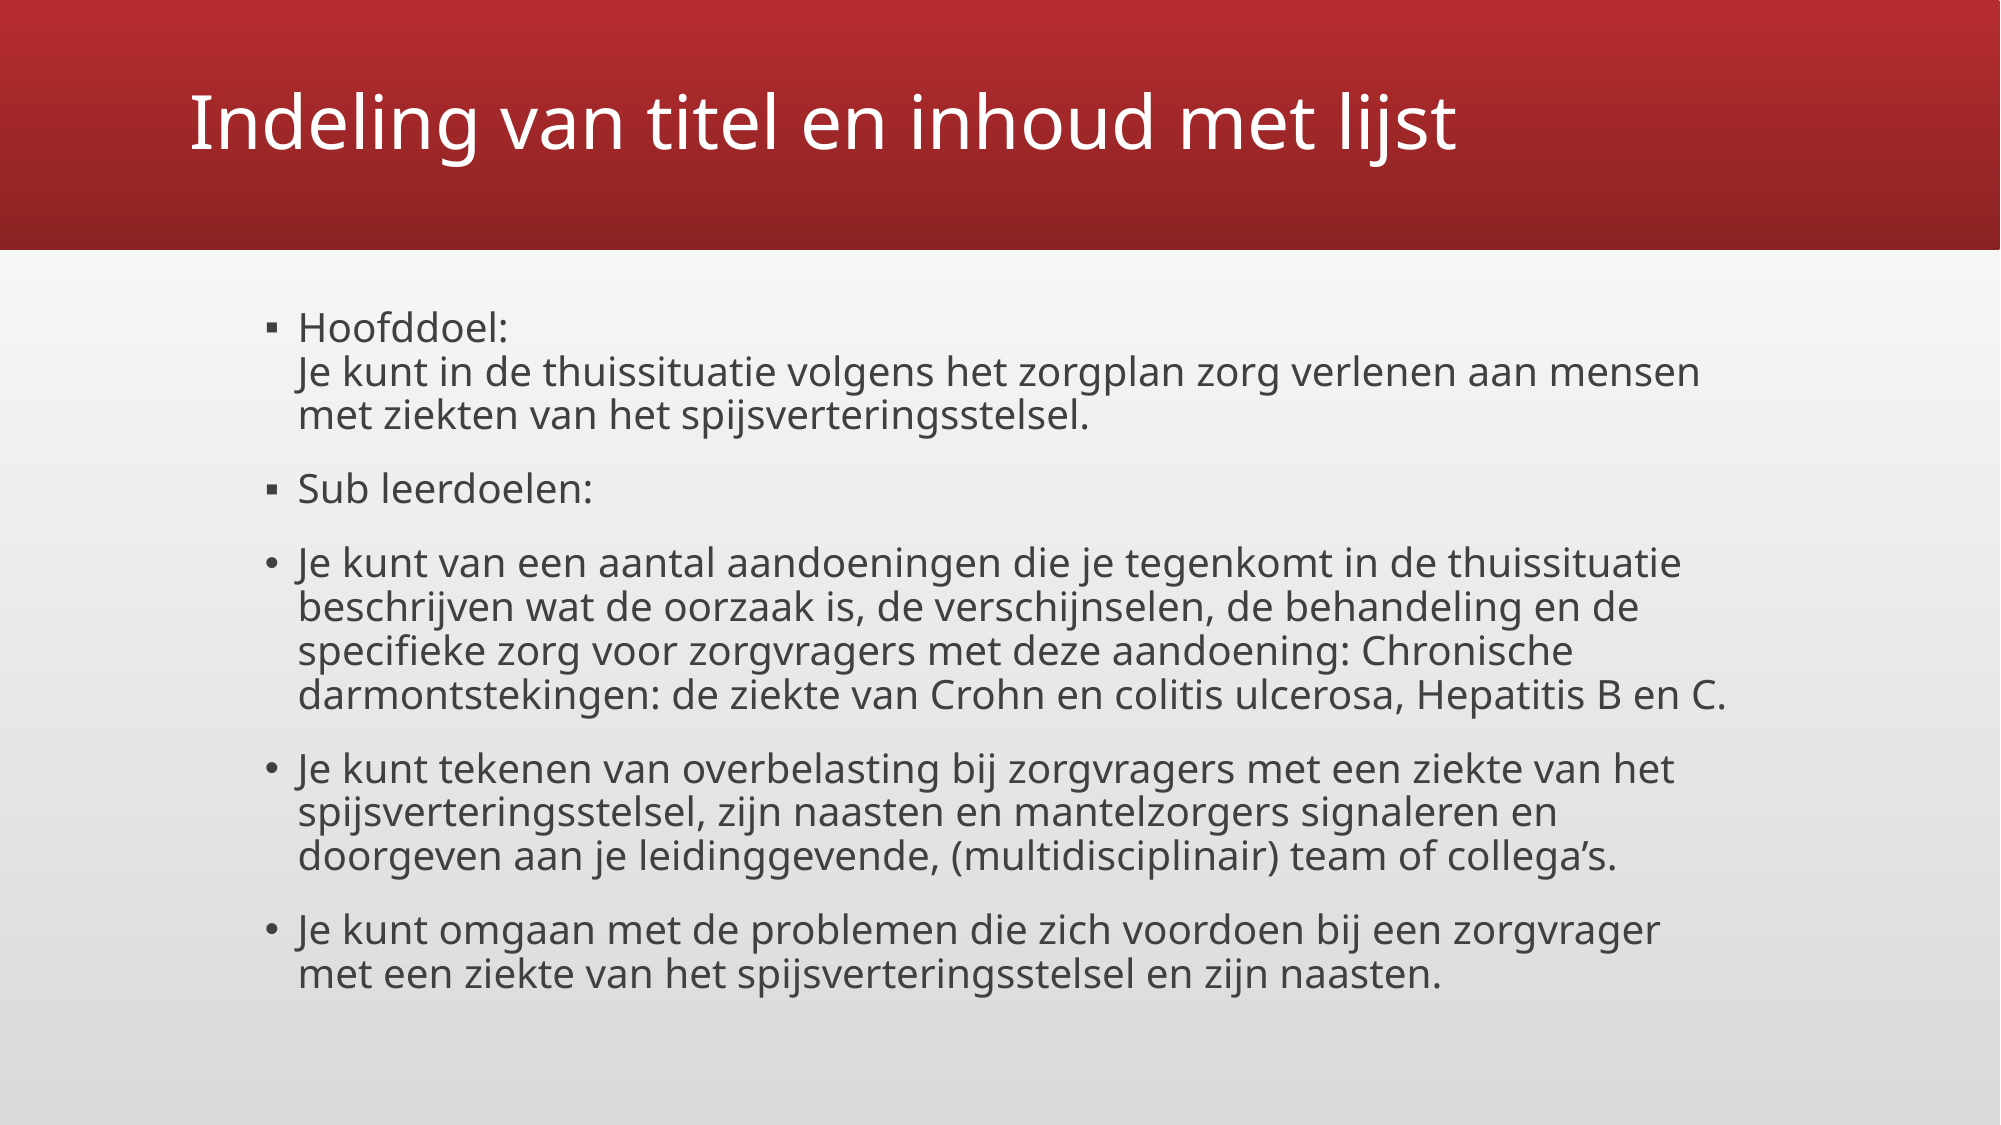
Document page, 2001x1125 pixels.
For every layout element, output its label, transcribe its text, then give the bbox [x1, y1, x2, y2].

title Indeling van titel en inhoud met lijst [174, 16, 1825, 234]
list Hoofddoel: Je kunt in de thuissituatie volgens het zorgplan zorg verlenen aan mensen met ziekten van het spijsverteringsstelsel. Sub leerdoelen: Je kunt van een aantal aandoeningen die je tegenkomt in de thuissituatie beschrijven wat de oorzaak is, de verschijnselen, de behandeling en de specifieke zorg voor zorgvragers met deze aandoening: Chronische darmontstekingen: de ziekte van Crohn en colitis ulcerosa, Hepatitis B en C. Je kunt tekenen van overbelasting bij zorgvragers met een ziekte van het spijsverteringsstelsel, zijn naasten en mantelzorgers signaleren en doorgeven aan je leidinggevende, (multidisciplinair) team of collega’s. Je kunt omgaan met de problemen die zich voordoen bij een zorgvrager met een ziekte van het spijsverteringsstelsel en zijn naasten. [249, 299, 1750, 1050]
